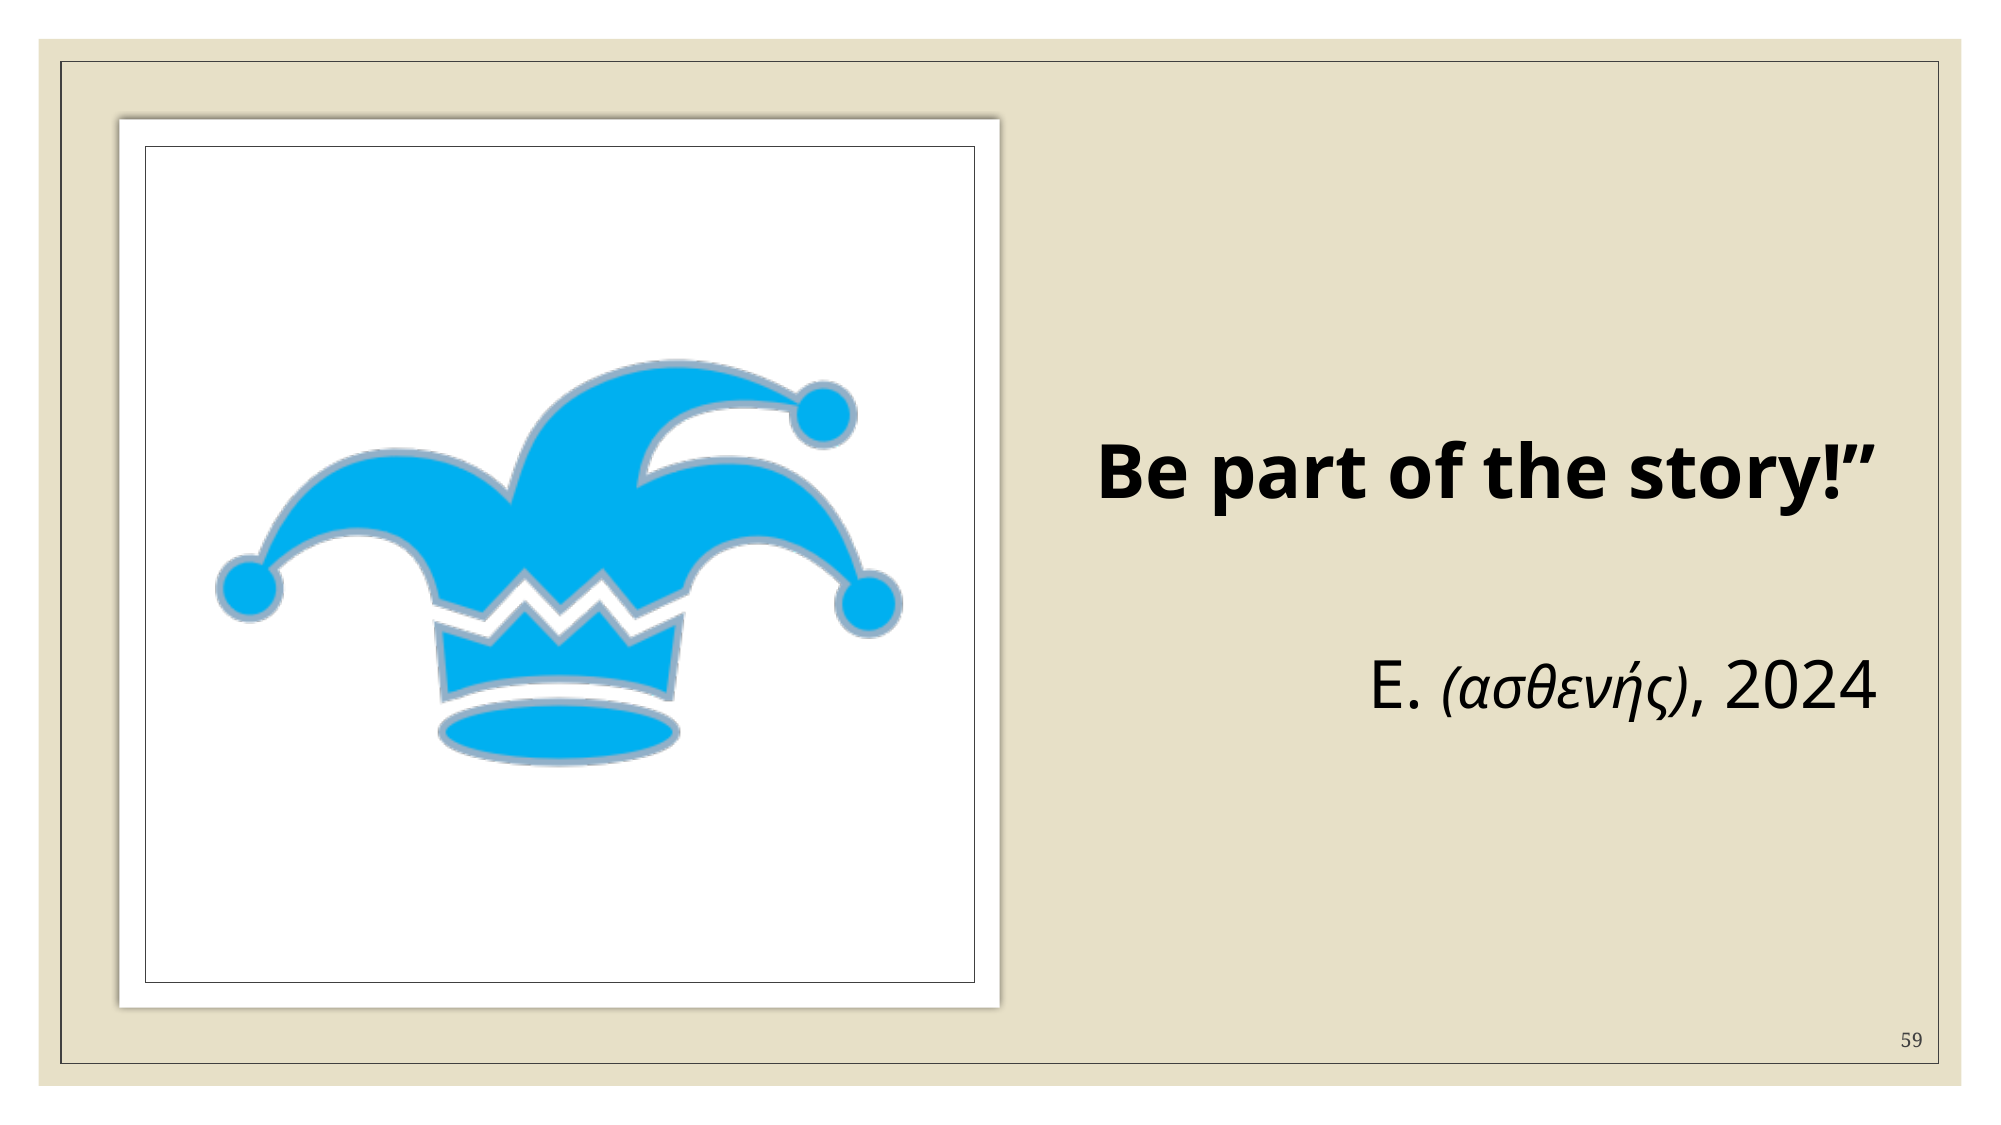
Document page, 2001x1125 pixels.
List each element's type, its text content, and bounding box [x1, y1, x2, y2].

list Βe part of the story!” Ε. (ασθενής), 2024 [1079, 416, 1893, 990]
text_box [119, 119, 1000, 1008]
picture [197, 201, 922, 926]
text_box [145, 146, 975, 983]
slide_number 59 [1697, 1019, 1938, 1062]
